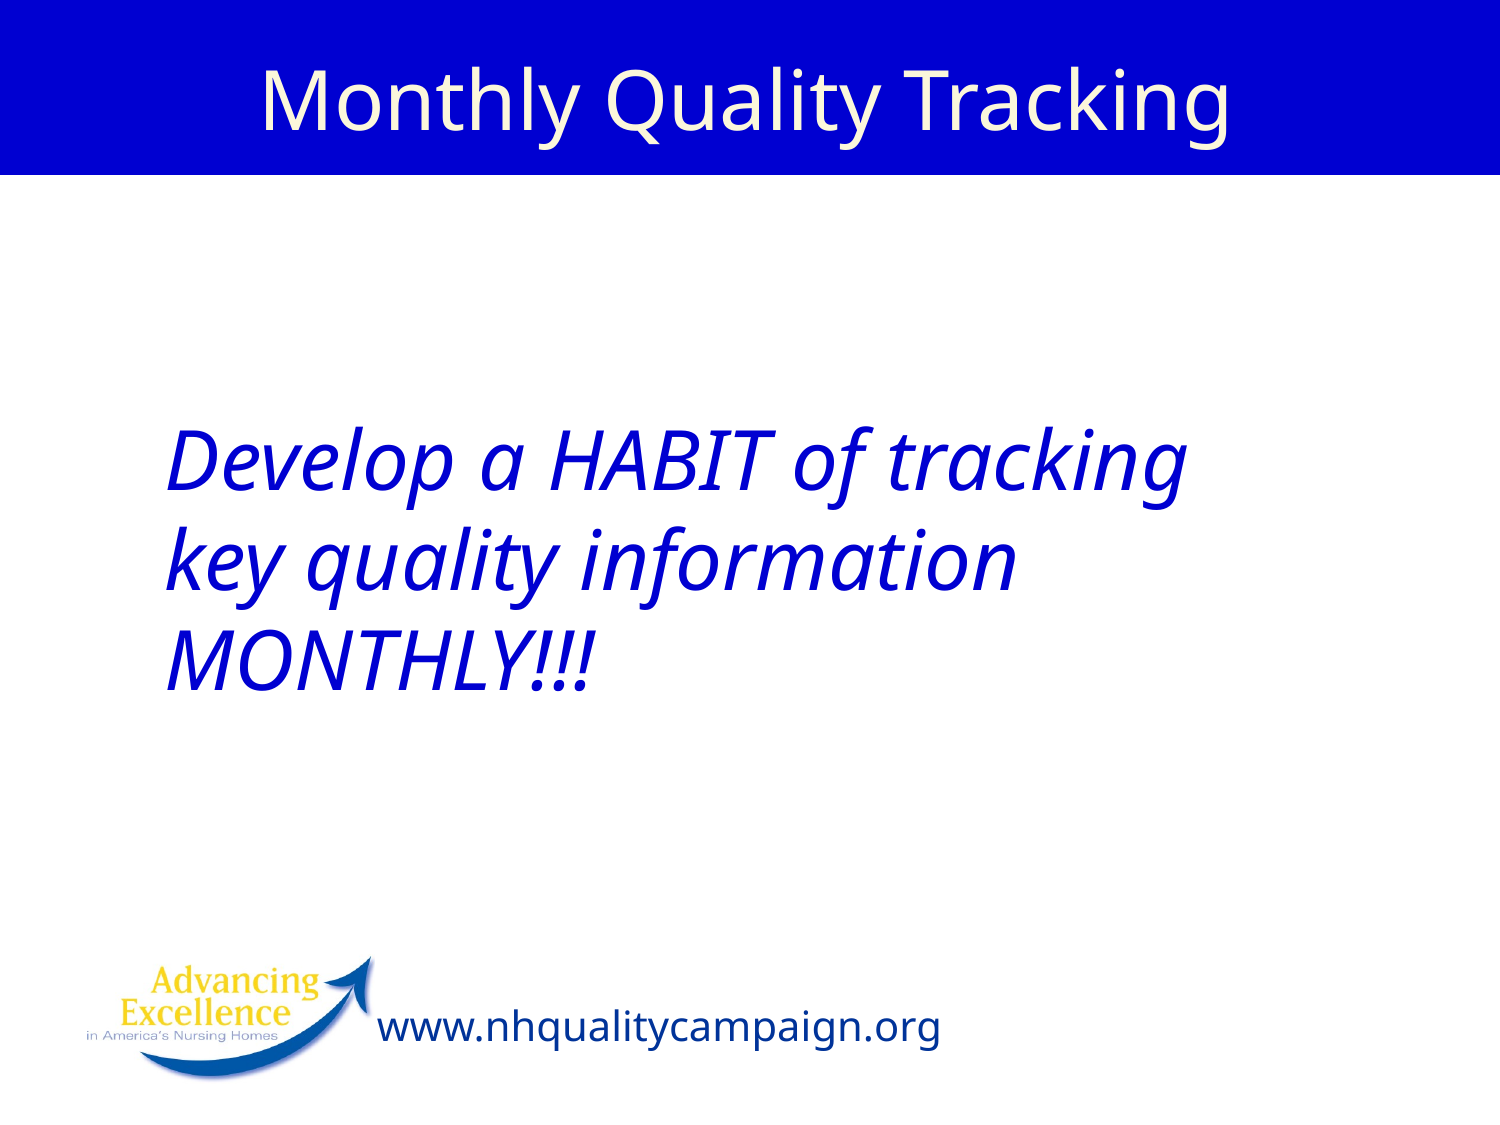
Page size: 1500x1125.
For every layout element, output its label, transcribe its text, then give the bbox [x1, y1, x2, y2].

title Monthly Quality Tracking [0, 0, 1500, 175]
text_box www.nhqualitycampaign.org [379, 999, 949, 1051]
picture [87, 954, 376, 1084]
text_box Develop a HABIT of tracking key quality information MONTHLY!!! [150, 199, 1388, 1025]
